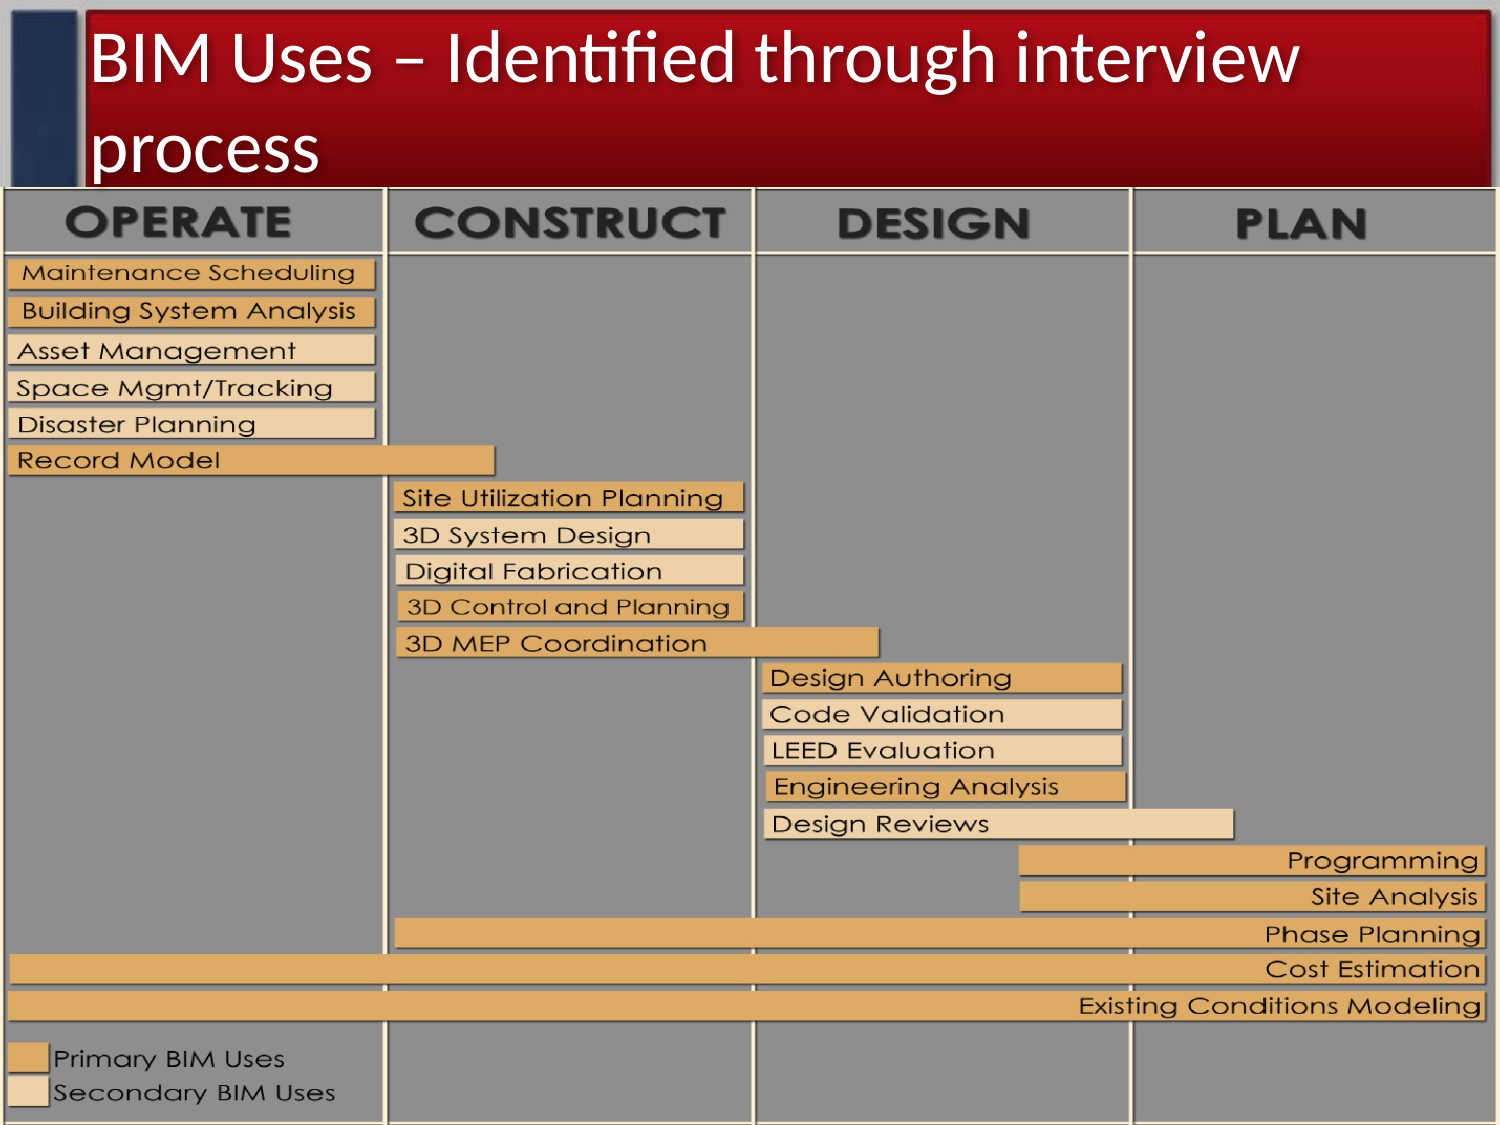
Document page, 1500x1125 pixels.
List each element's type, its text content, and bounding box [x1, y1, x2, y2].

text_box BIM Uses – Identified through interview process [74, 0, 1500, 187]
picture [0, 0, 1500, 1125]
